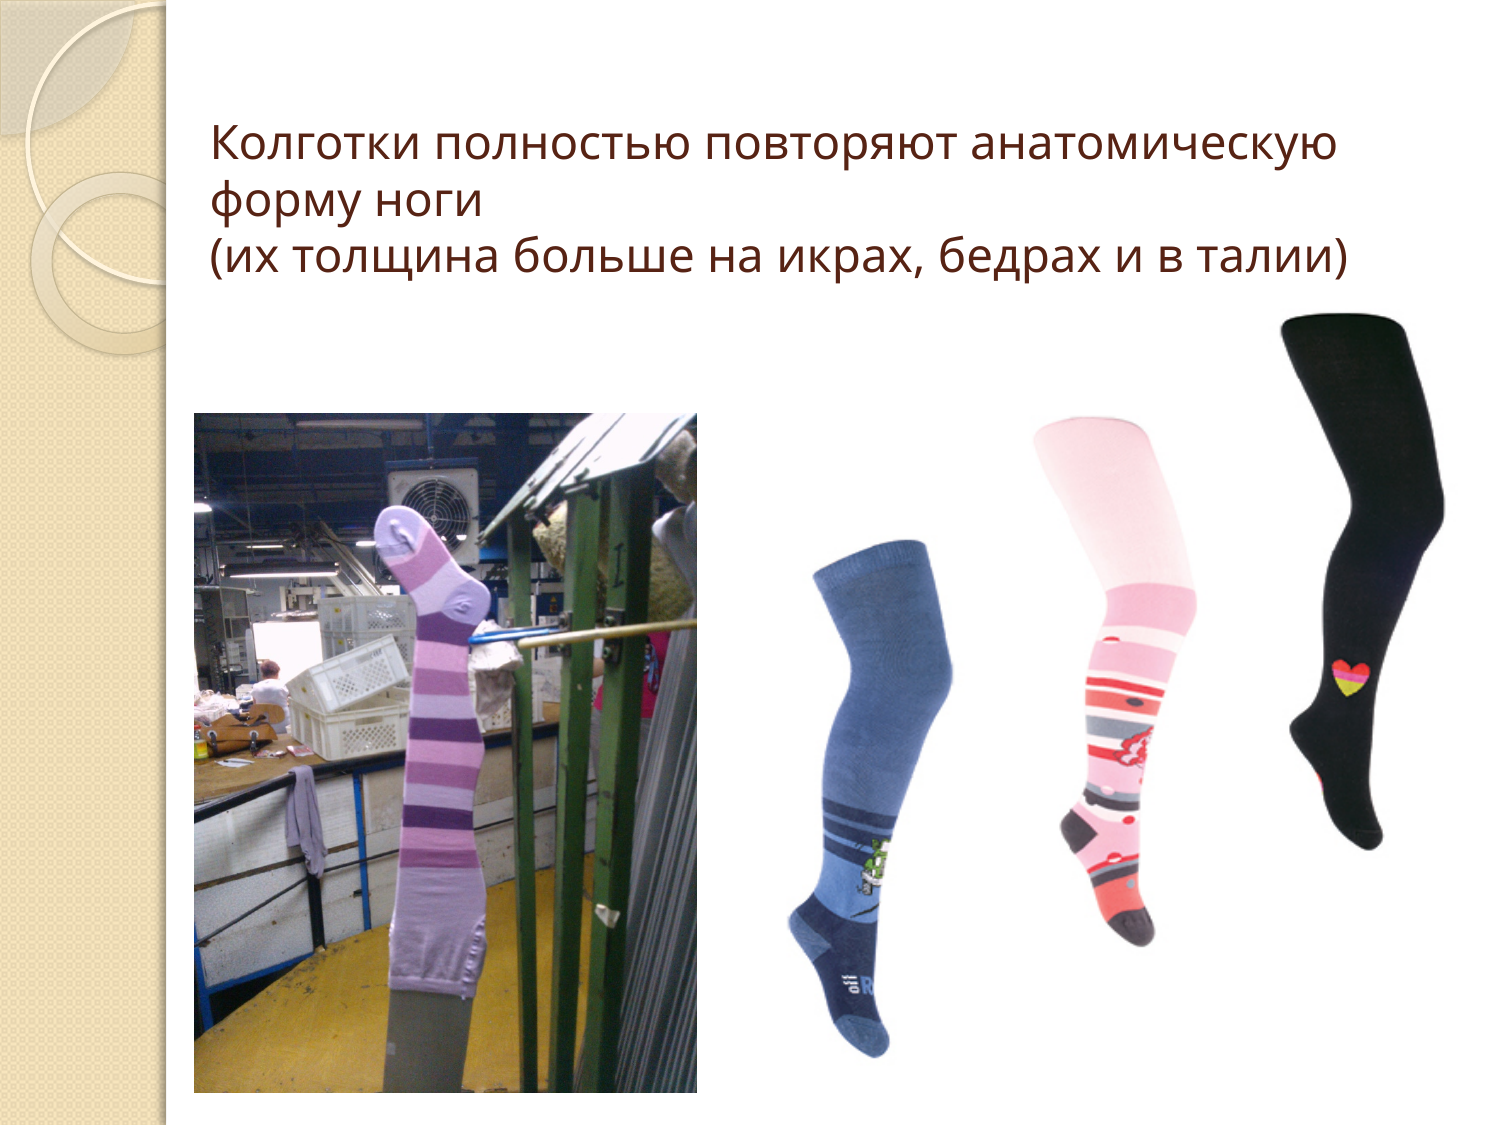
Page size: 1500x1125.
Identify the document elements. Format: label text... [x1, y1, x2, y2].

picture [737, 396, 1211, 1093]
picture [1233, 290, 1471, 882]
picture [194, 412, 698, 1093]
title Колготки полностью повторяют анатомическую форму ноги (их толщина больше на икрах, бедрах и в талии) [194, 103, 1496, 291]
